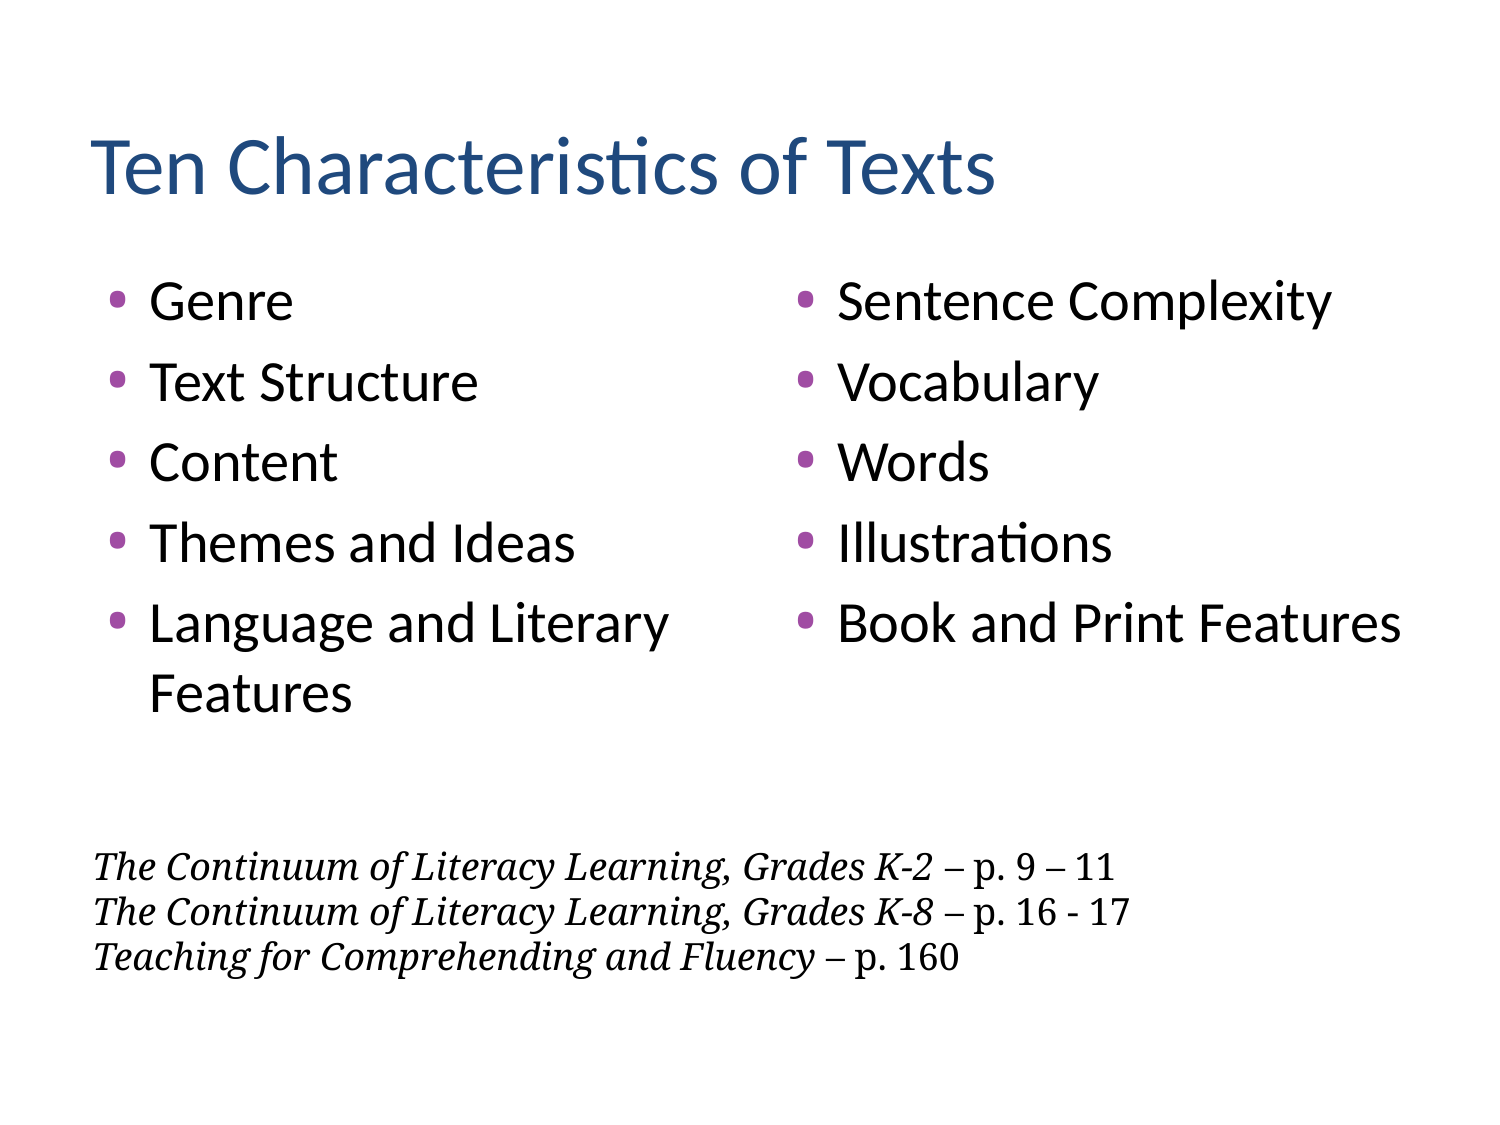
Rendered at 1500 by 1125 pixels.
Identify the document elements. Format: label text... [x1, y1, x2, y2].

text_box Genre Text Structure Content Themes and Ideas Language and Literary Features [74, 255, 738, 774]
text_box Ten Characteristics of Texts [74, 73, 1425, 249]
text_box The Continuum of Literacy Learning, Grades K-2 – p. 9 – 11 The Continuum of Literacy Learning, Grades K-8 – p. 16 - 17 Teaching for Comprehending and Fluency – p. 160 [77, 836, 1146, 986]
text_box Sentence Complexity Vocabulary Words Illustrations Book and Print Features [762, 255, 1425, 749]
